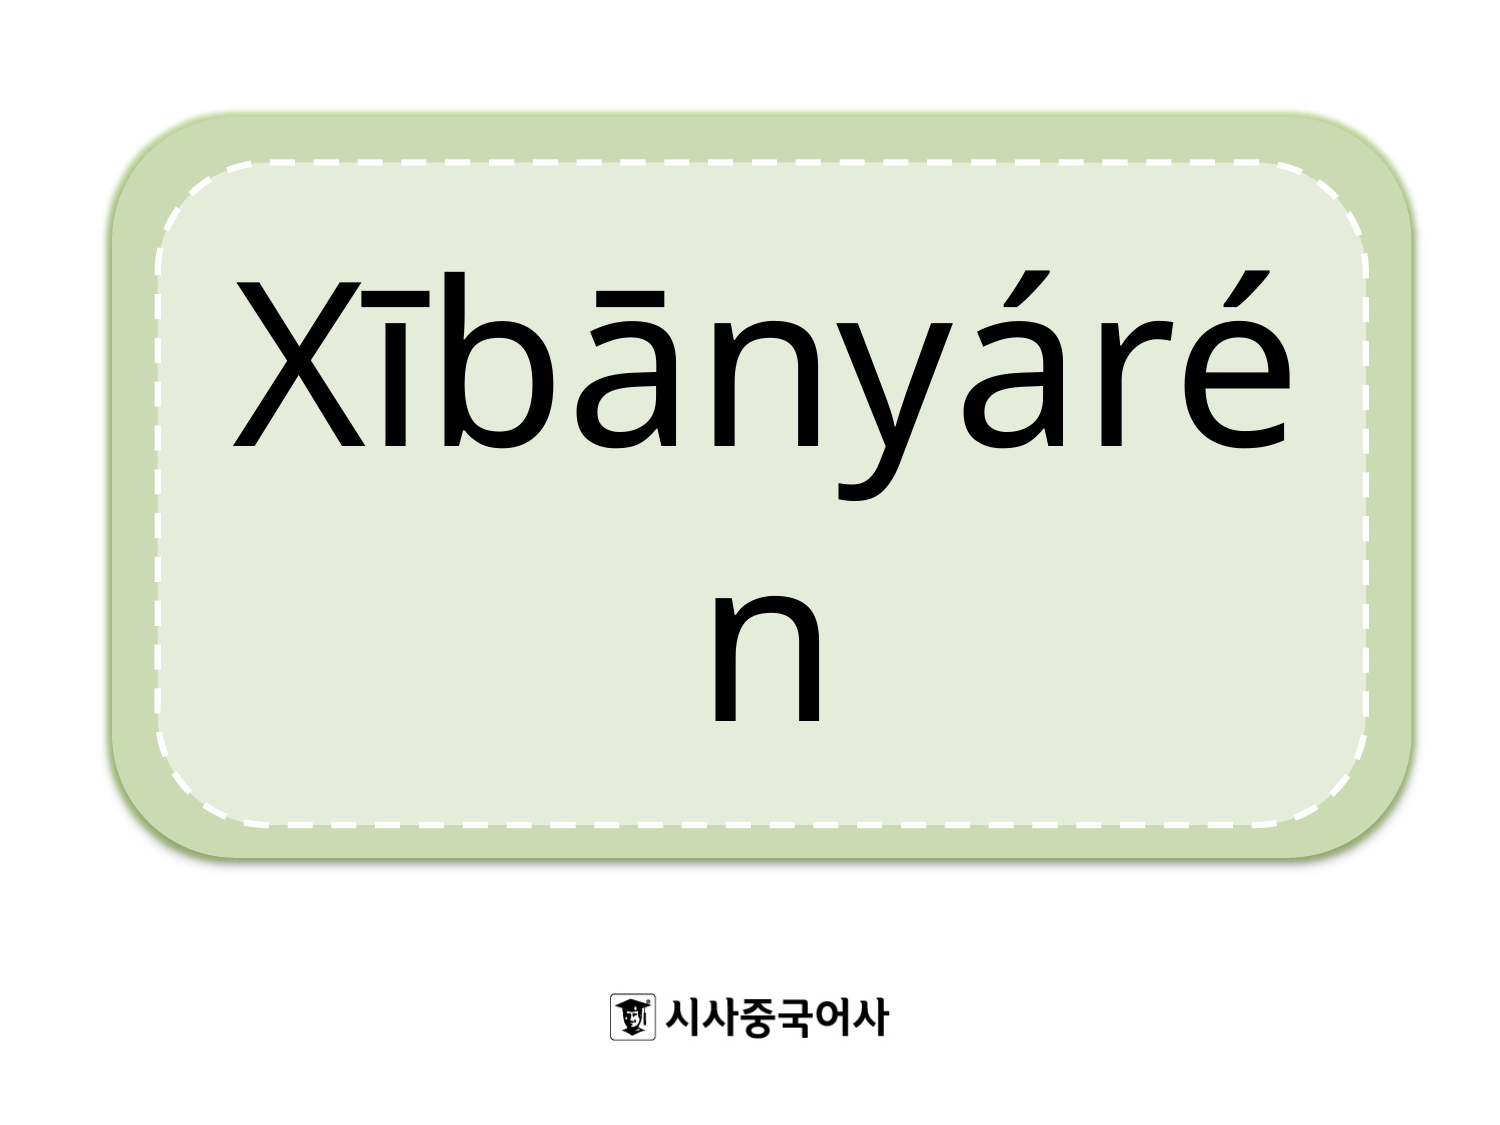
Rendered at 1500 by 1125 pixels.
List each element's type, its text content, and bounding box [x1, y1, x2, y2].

text_box Xībānyárén [162, 160, 1371, 824]
picture [602, 987, 898, 1047]
